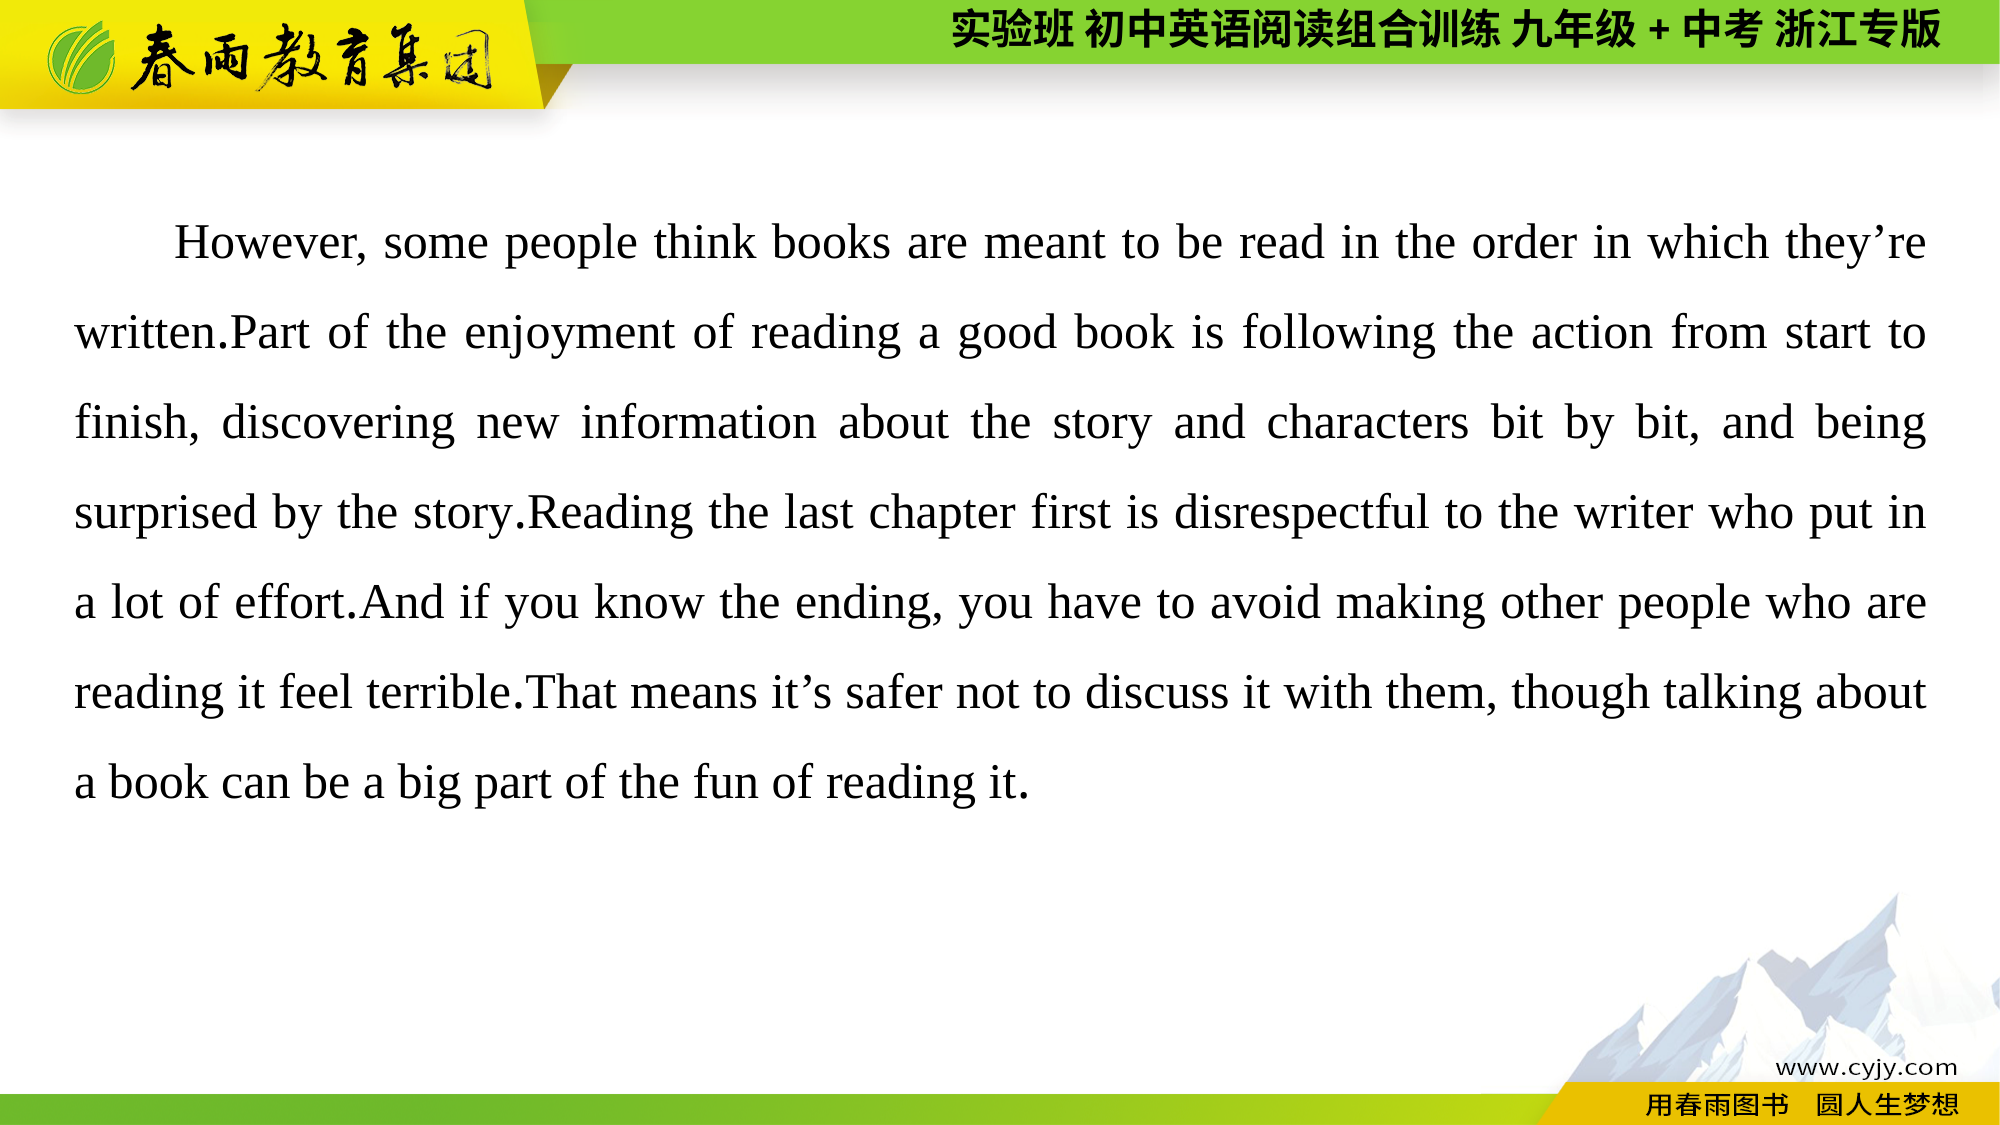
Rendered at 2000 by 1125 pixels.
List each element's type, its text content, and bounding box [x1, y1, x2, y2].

picture [0, 0, 2000, 1125]
list However, some people think books are meant to be read in the order in which they’re written.Part of the enjoyment of reading a good book is following the action from start to finish, discovering new information about the story and characters bit by bit, and being surprised by the story.Reading the last chapter first is disrespectful to the writer who put in a lot of effort.And if you know the ending, you have to avoid making other people who are reading it feel terrible.That means it’s safer not to discuss it with them, though talking about a book can be a big part of the fun of reading it. [59, 171, 1944, 823]
